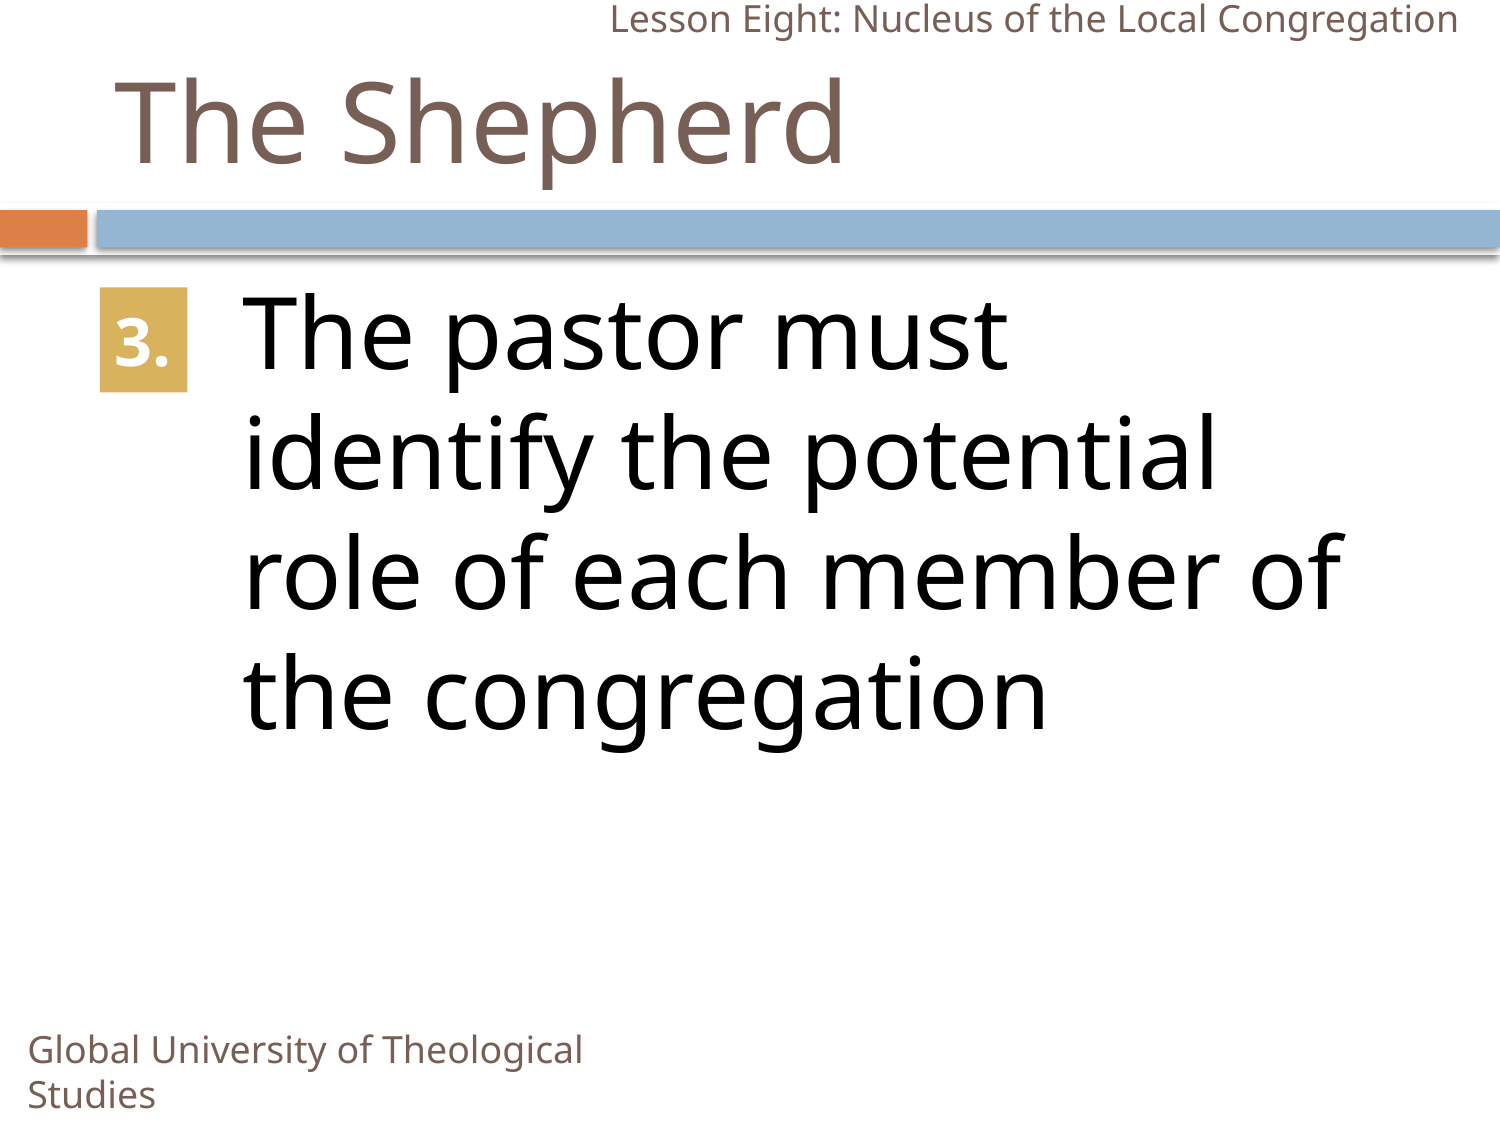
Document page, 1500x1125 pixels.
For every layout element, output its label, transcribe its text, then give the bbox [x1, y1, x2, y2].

list The pastor must identify the potential role of each member of the congregation [174, 262, 1400, 438]
text_box Lesson Eight: Nucleus of the Local Congregation [512, 0, 1475, 48]
title The Shepherd [99, 37, 1438, 200]
list 3. [99, 287, 188, 393]
text_box Global University of Theological Studies [12, 1018, 713, 1123]
